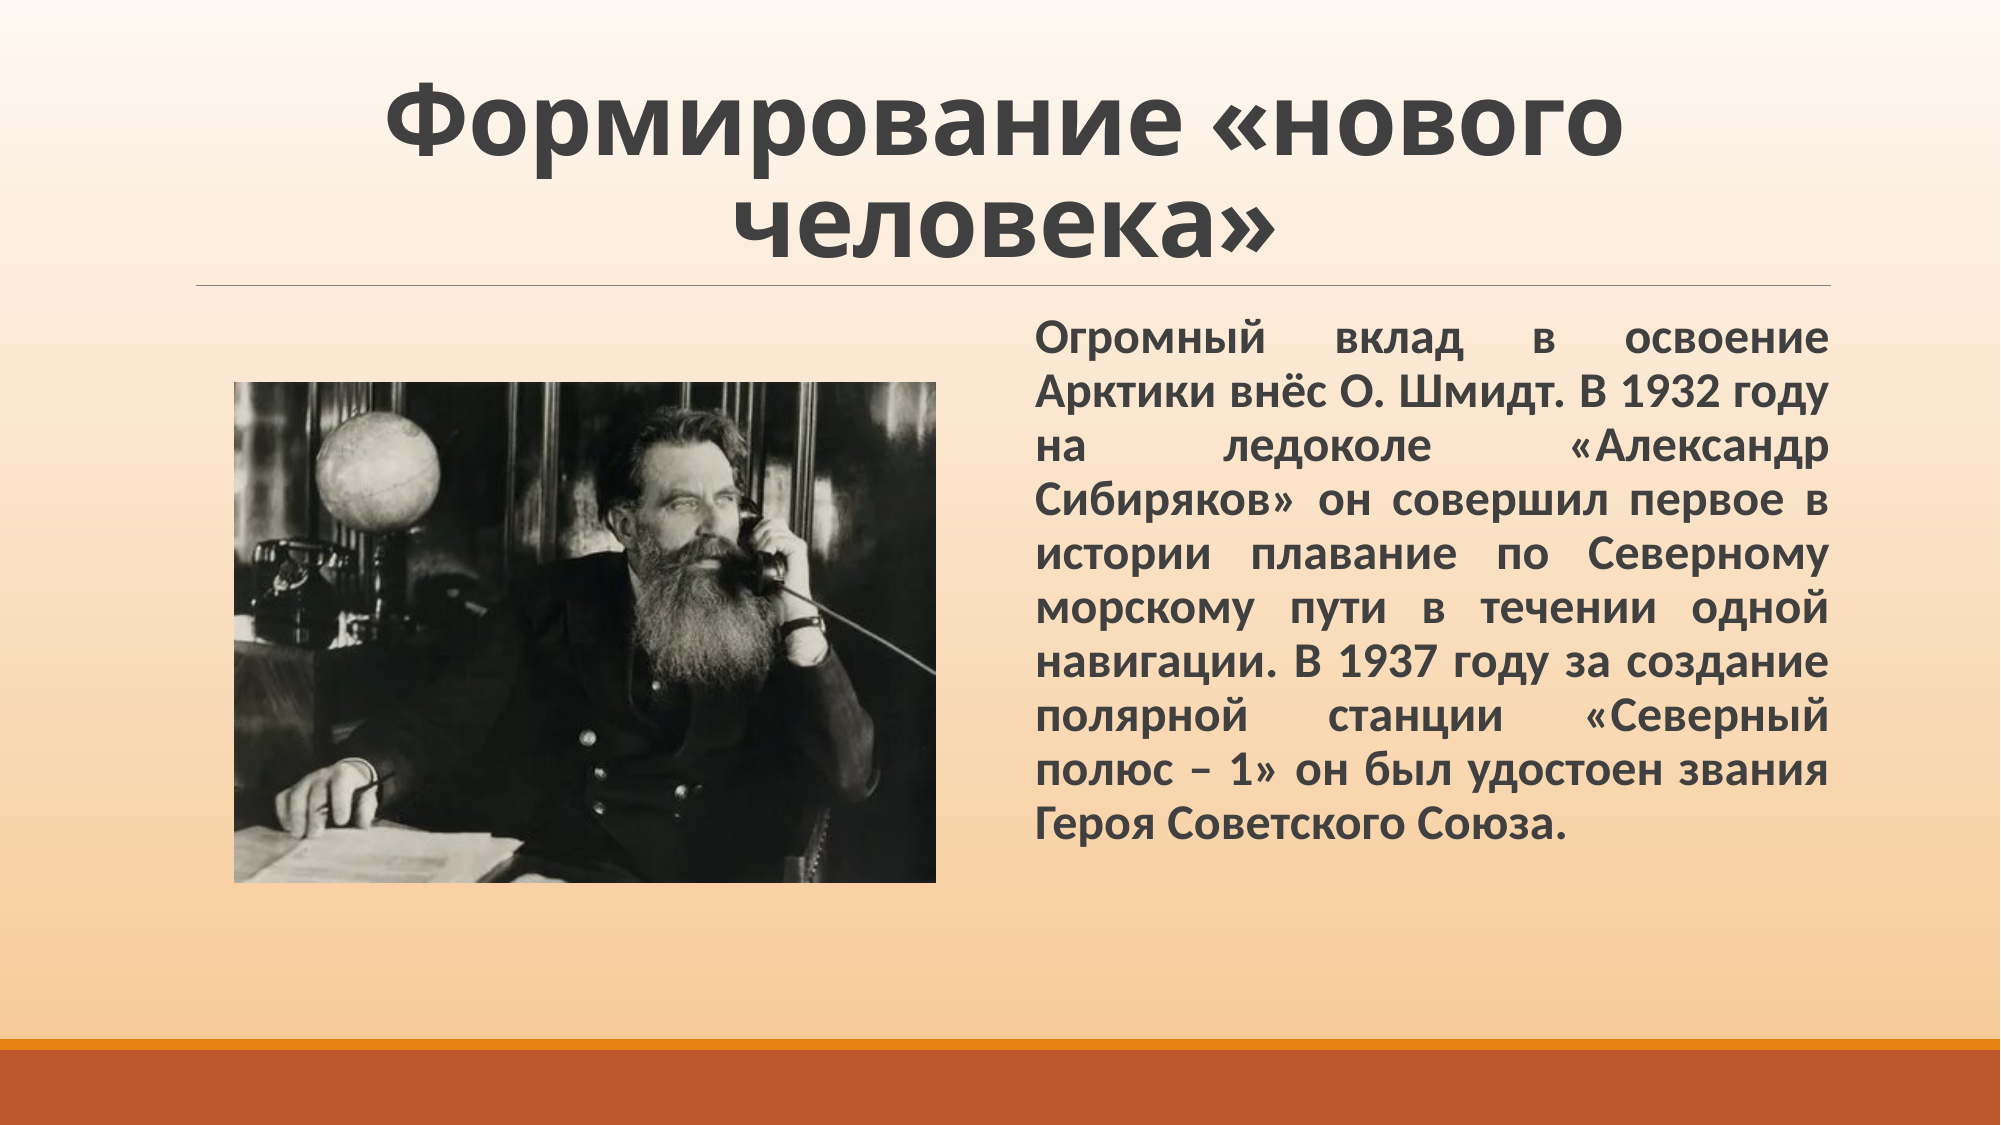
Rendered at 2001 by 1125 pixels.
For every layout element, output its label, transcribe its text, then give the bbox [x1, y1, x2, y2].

title Формирование «нового человека» [180, 47, 1830, 285]
list Огромный вклад в освоение Арктики внёс О. Шмидт. В 1932 году на ледоколе «Александр Сибиряков» он совершил первое в истории плавание по Северному морскому пути в течении одной навигации. В 1937 году за создание полярной станции «Северный полюс – 1» он был удостоен звания Героя Советского Союза. [1020, 302, 1830, 963]
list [233, 382, 937, 884]
